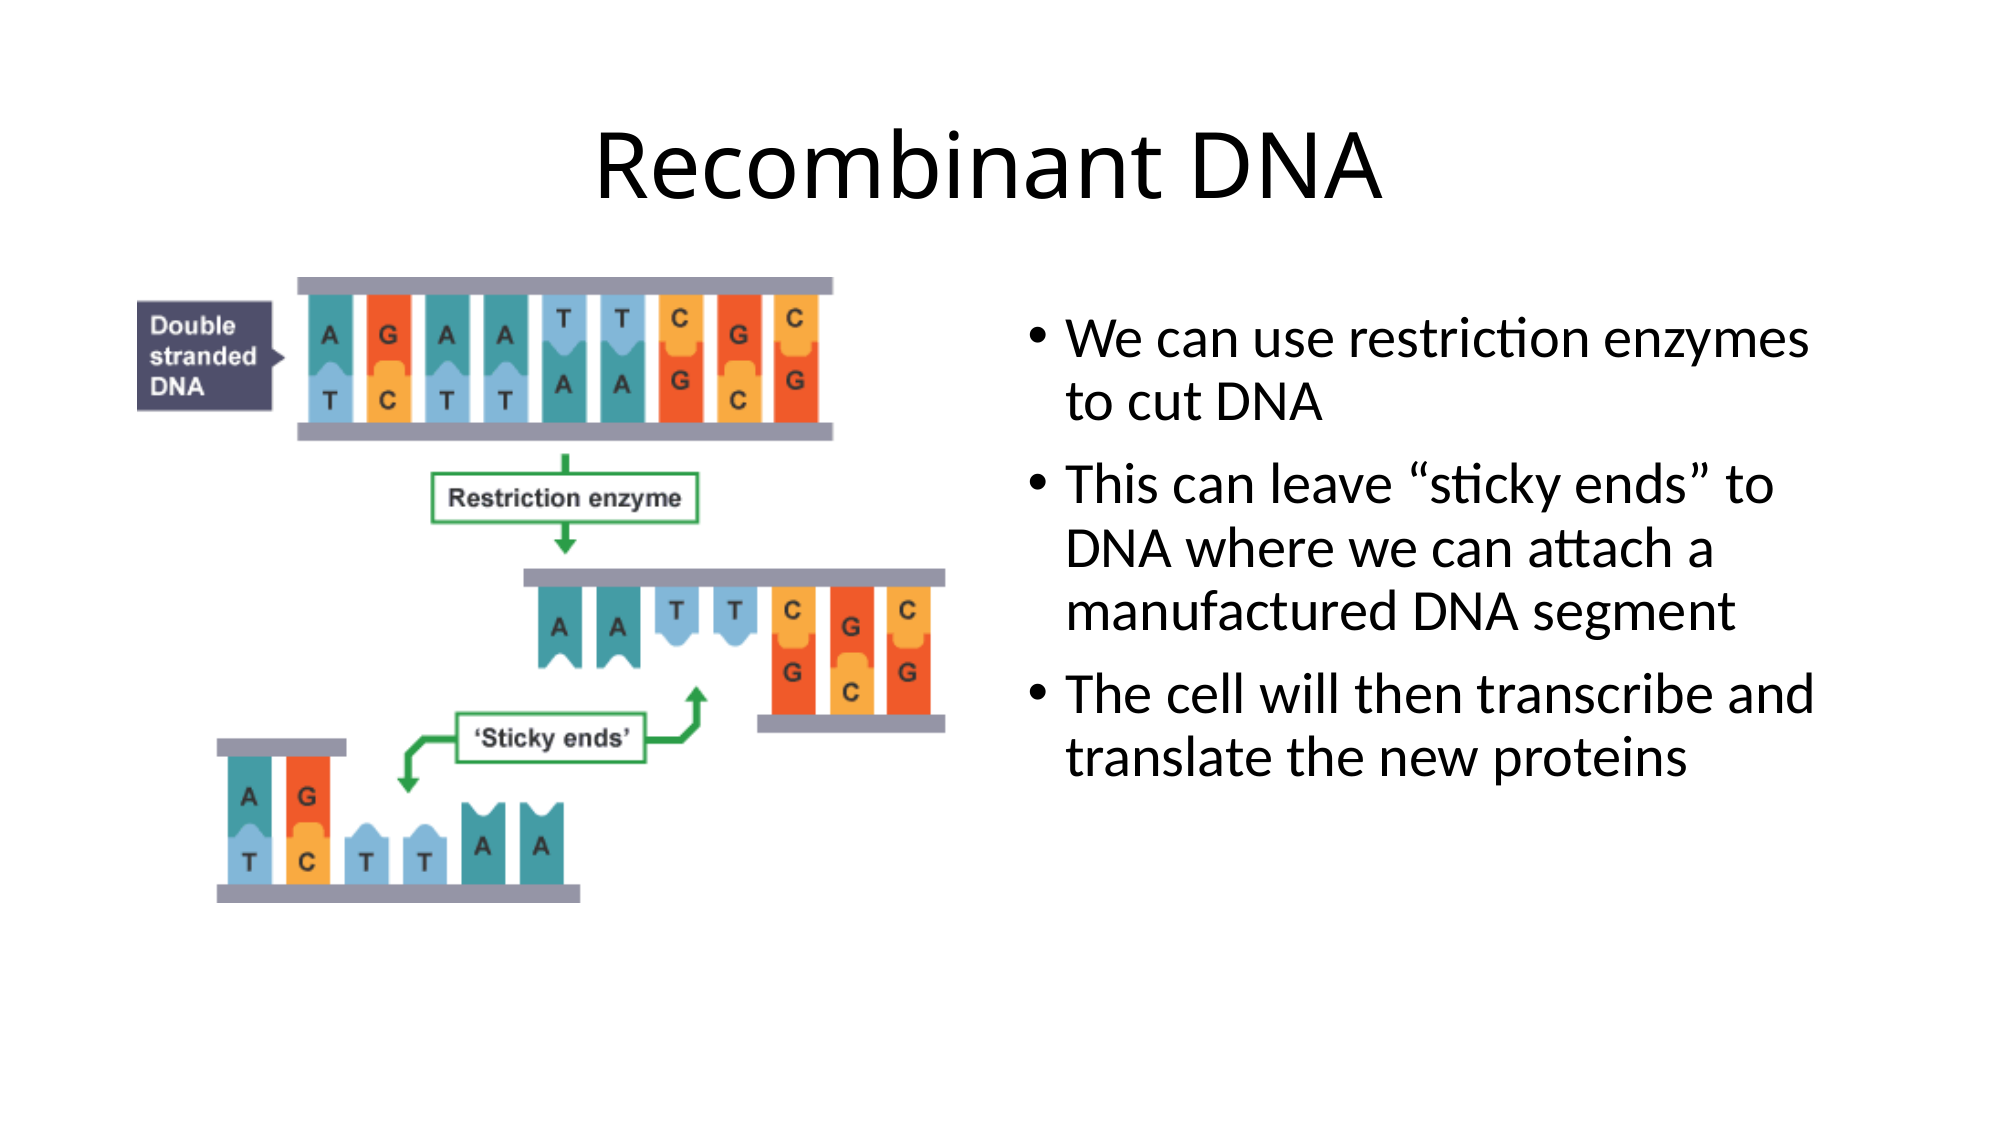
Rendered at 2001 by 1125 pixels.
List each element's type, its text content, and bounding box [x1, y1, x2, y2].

picture [137, 277, 984, 903]
list We can use restriction enzymes to cut DNA This can leave “sticky ends” to DNA where we can attach a manufactured DNA segment The cell will then transcribe and translate the new proteins [1012, 299, 1863, 1014]
title Recombinant DNA [137, 59, 1863, 278]
